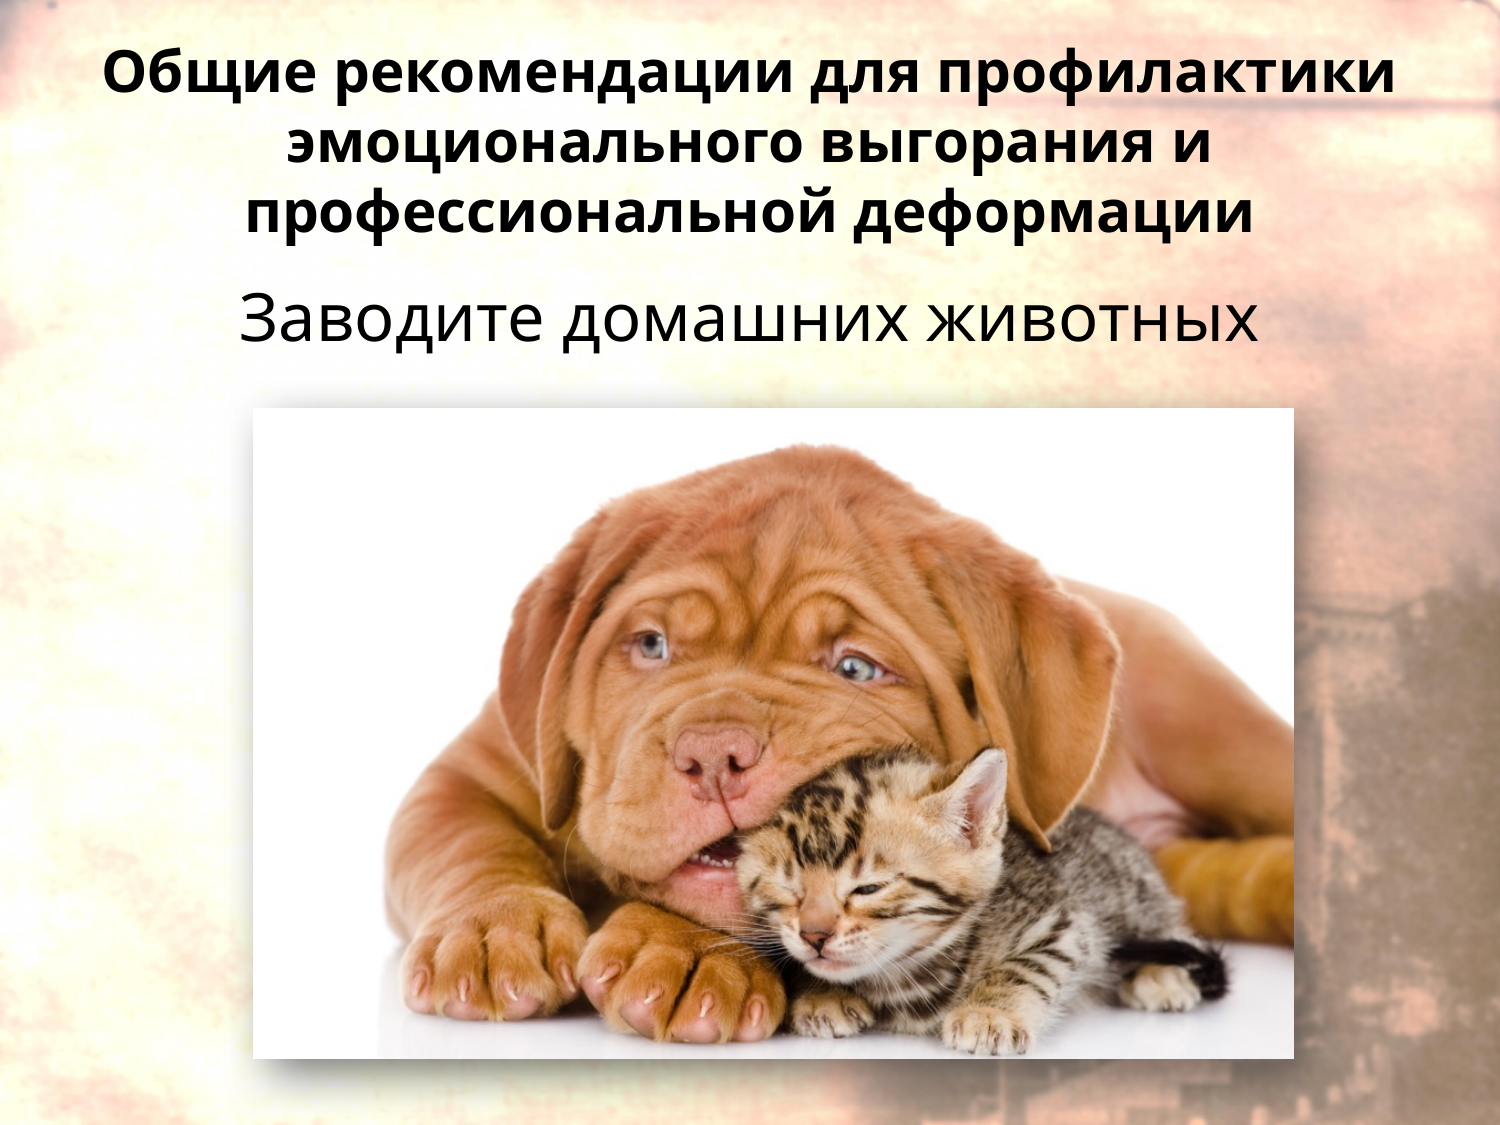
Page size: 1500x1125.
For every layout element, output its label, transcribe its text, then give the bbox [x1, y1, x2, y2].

title Общие рекомендации для профилактики эмоционального выгорания и профессиональной деформации [75, 45, 1425, 233]
picture [0, 0, 1500, 1125]
list Заводите домашних животных [75, 267, 1425, 1005]
